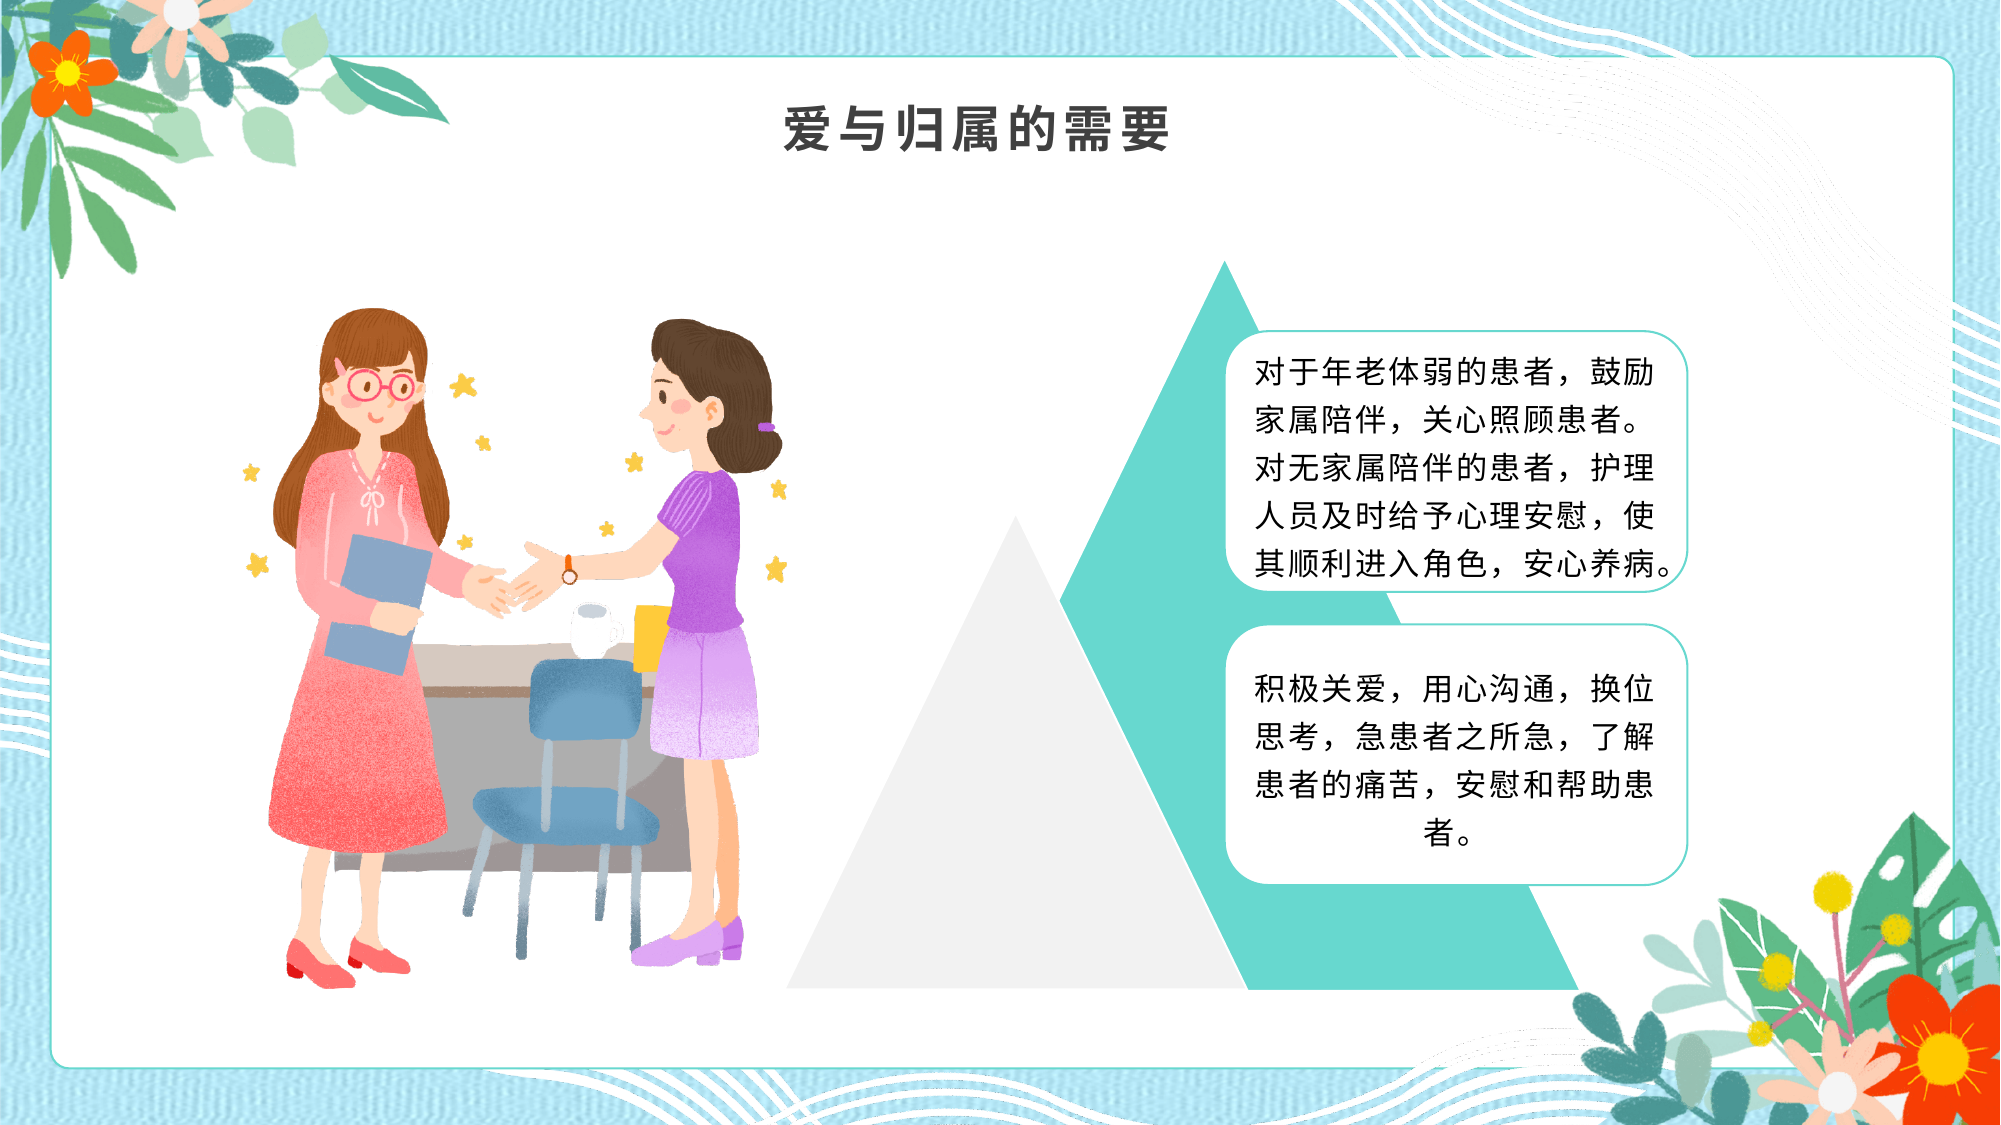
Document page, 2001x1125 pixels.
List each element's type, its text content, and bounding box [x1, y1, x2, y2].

title 爱与归属的需要 [725, 29, 1229, 233]
picture [0, 0, 2000, 1125]
text_box 对于年老体弱的患者，鼓励家属陪伴，关心照顾患者。对无家属陪伴的患者，护理人员及时给予心理安慰，使其顺利进入角色，安心养病。 [1223, 330, 1689, 593]
text_box [822, 510, 1249, 991]
text_box [867, 255, 1583, 993]
text_box 积极关爱，用心沟通，换位思考，急患者之所急，了解患者的痛苦，安慰和帮助患者。 [1223, 623, 1689, 887]
